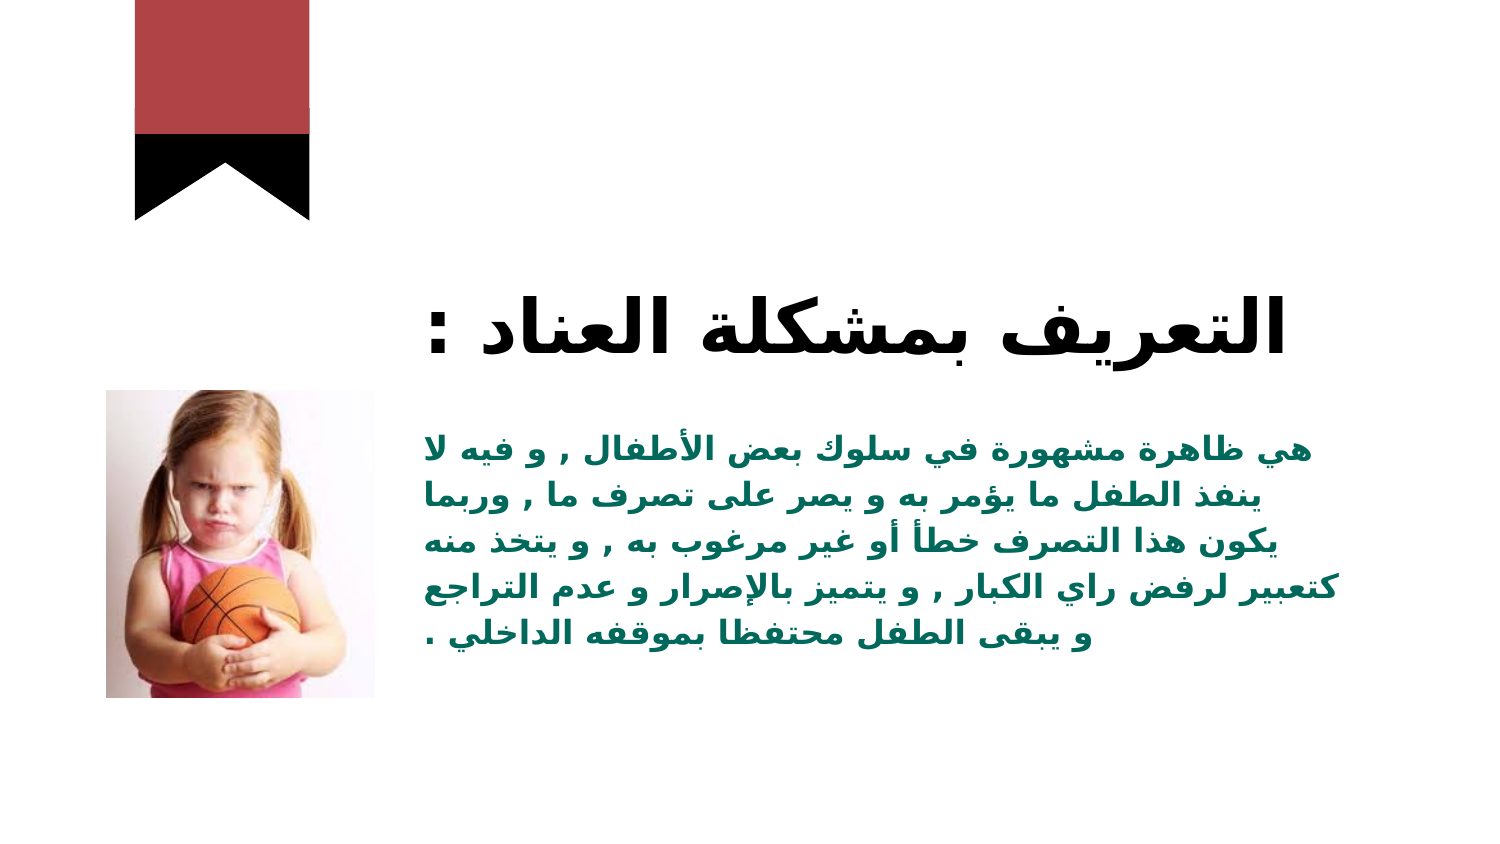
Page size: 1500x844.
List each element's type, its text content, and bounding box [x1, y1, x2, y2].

list هي ظاهرة مشهورة في سلوك بعض الأطفال , و فيه لا ينفذ الطفل ما يؤمر به و يصر على تصرف ما , وربما يكون هذا التصرف خطأ أو غير مرغوب به , و يتخذ منه كتعبير لرفض راي الكبار , و يتميز بالإصرار و عدم التراجع و يبقى الطفل محتفظا بموقفه الداخلي . [408, 406, 1370, 720]
picture [105, 389, 375, 699]
title التعريف بمشكلة العناد : [408, 133, 1370, 384]
